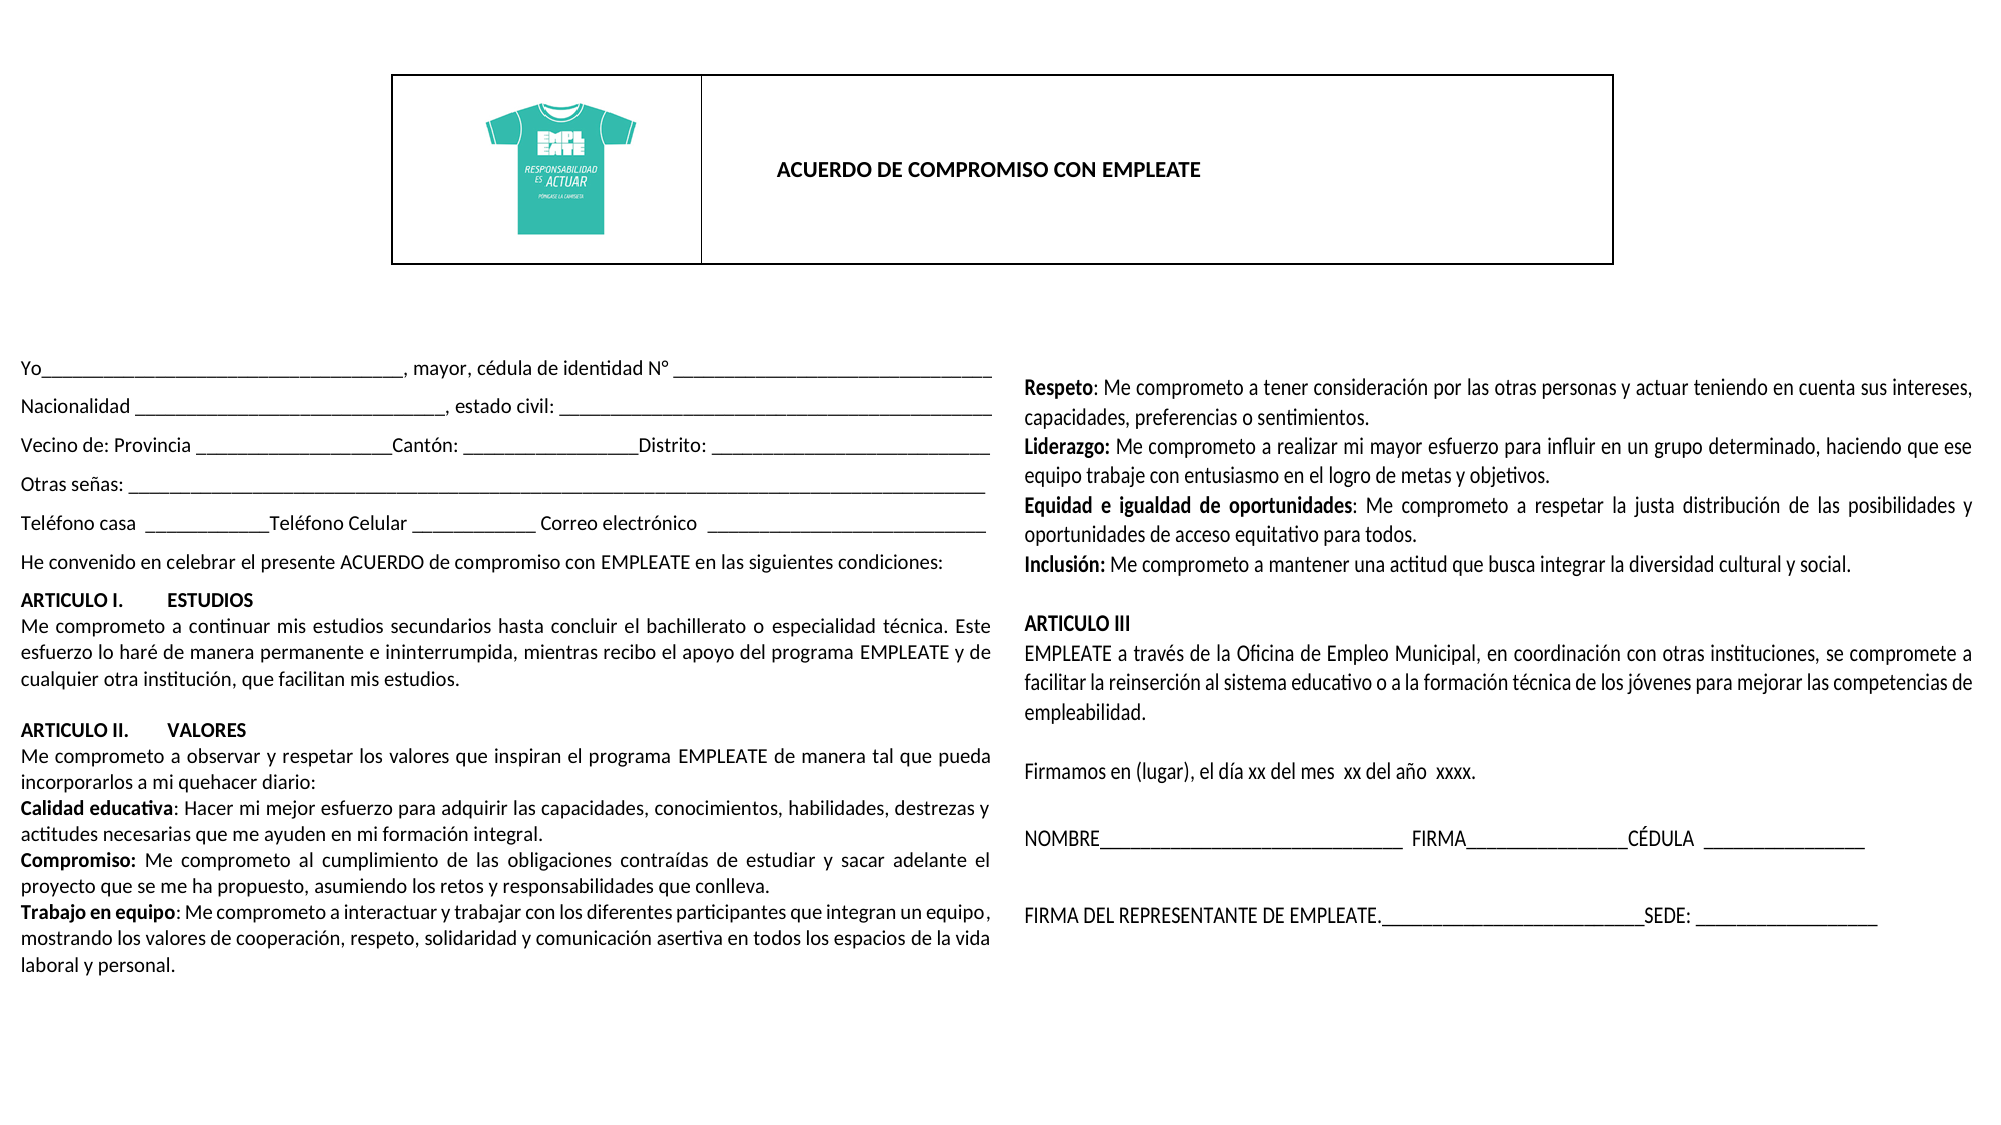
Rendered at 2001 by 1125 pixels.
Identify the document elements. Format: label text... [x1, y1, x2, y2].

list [1024, 370, 1975, 944]
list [20, 354, 994, 981]
table_header [702, 76, 766, 263]
table_header ACUERDO DE COMPROMISO CON EMPLEATE [766, 76, 1612, 263]
table_header [393, 76, 701, 263]
picture [480, 88, 643, 247]
